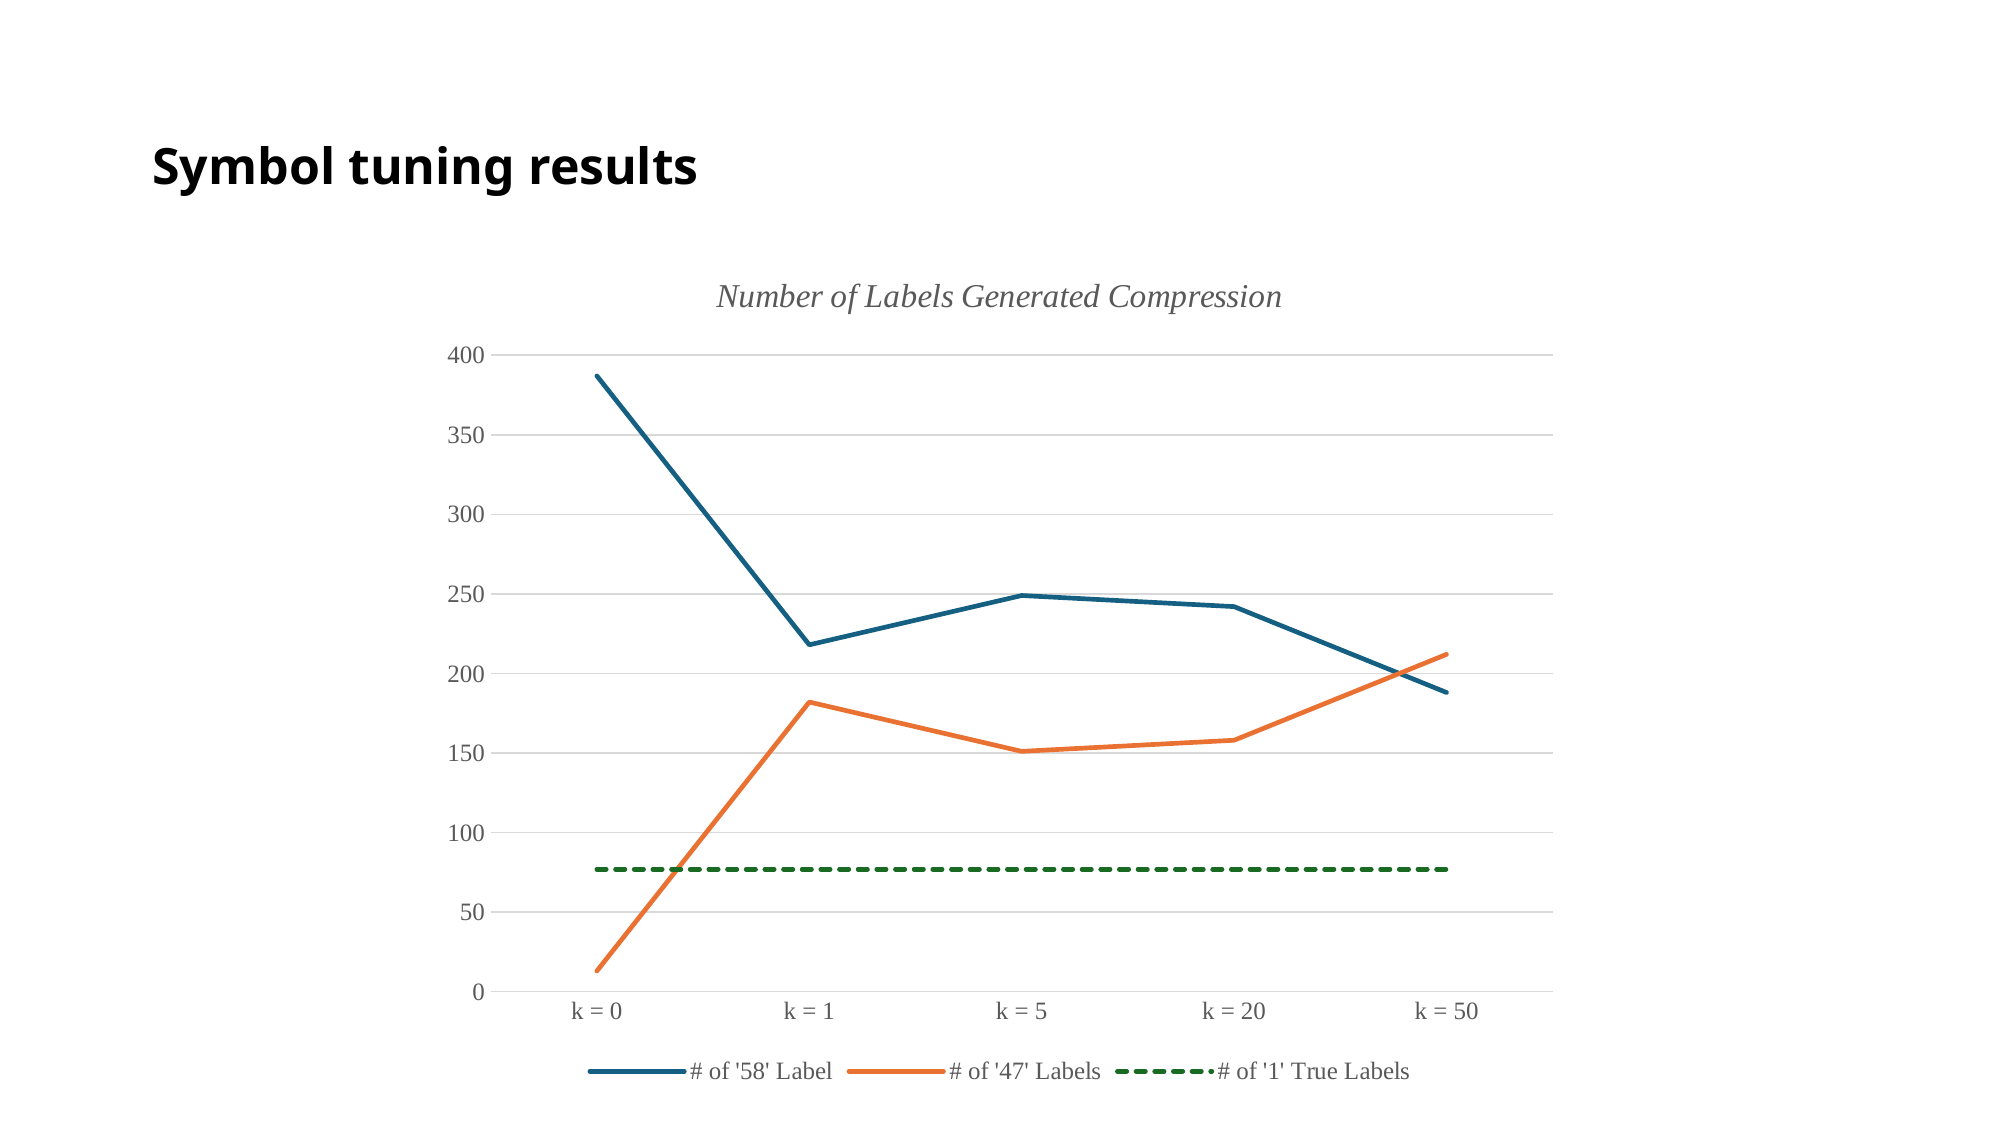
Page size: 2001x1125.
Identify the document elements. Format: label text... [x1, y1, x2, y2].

chart [423, 241, 1577, 1092]
title Symbol tuning results [137, 59, 1863, 278]
